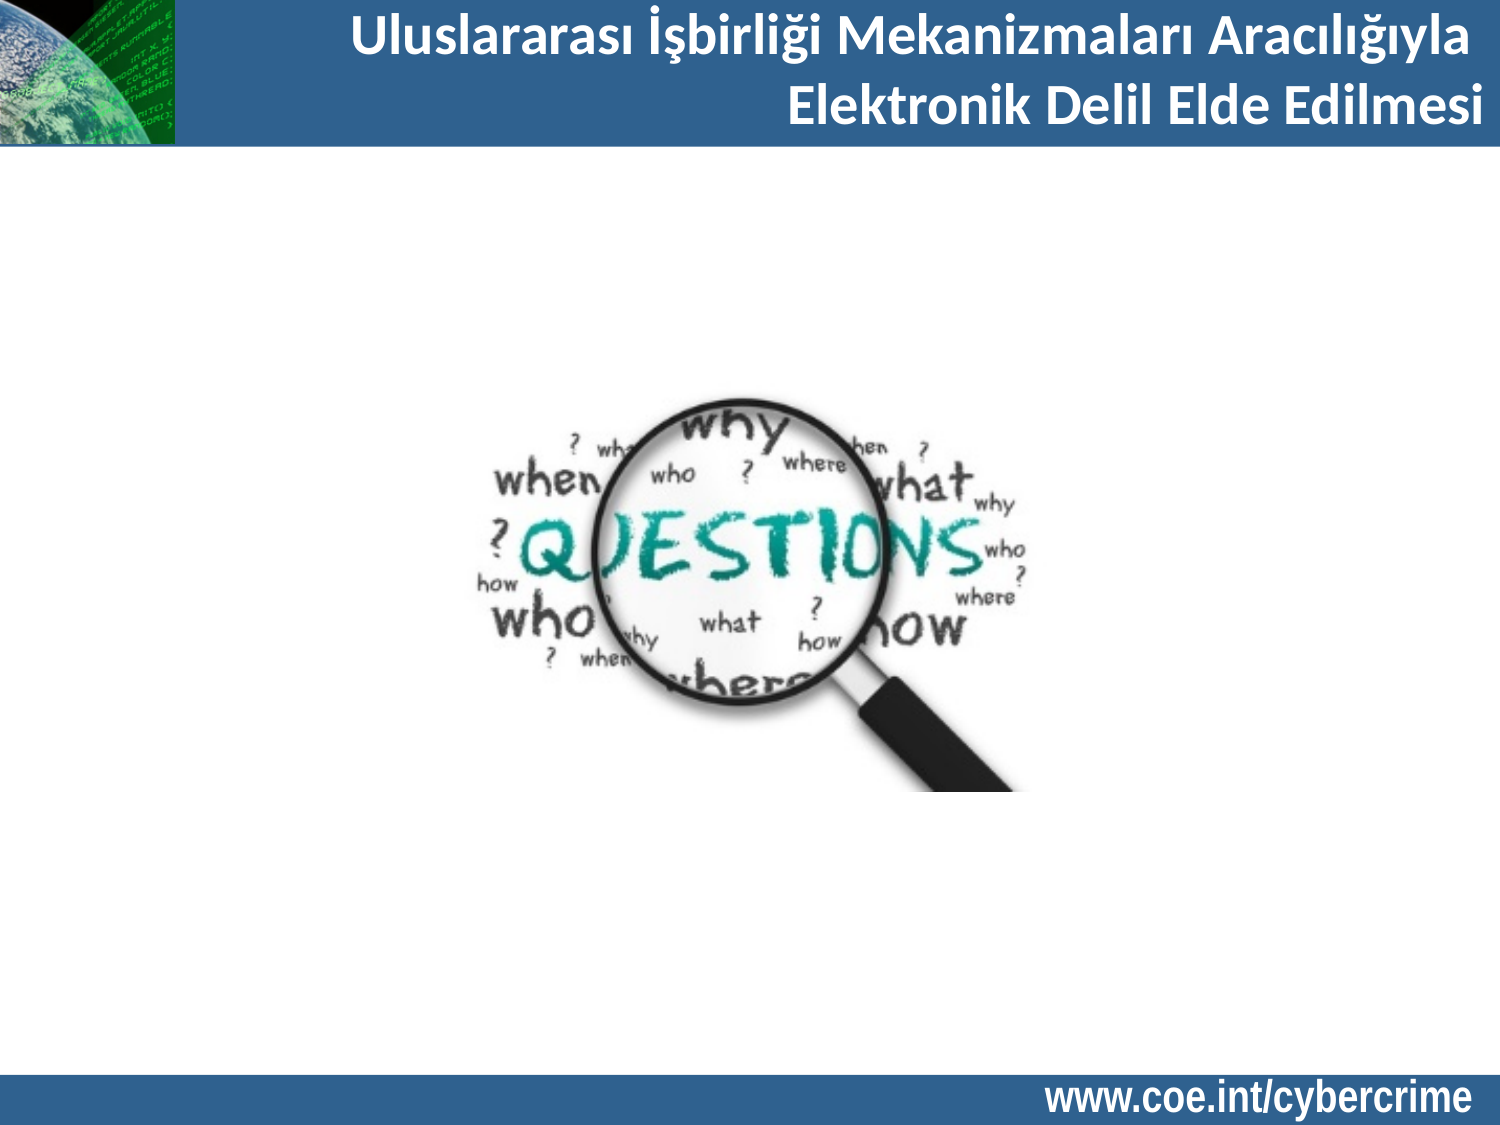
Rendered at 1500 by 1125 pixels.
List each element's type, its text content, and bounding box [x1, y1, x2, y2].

picture [0, 0, 175, 144]
text_box [0, 1073, 1030, 1125]
picture [443, 332, 1057, 793]
text_box Uluslararası İşbirliği Mekanizmaları Aracılığıyla Elektronik Delil Elde Edilmesi [177, 0, 1500, 149]
text_box www.coe.int/cybercrime [1030, 1059, 1500, 1125]
